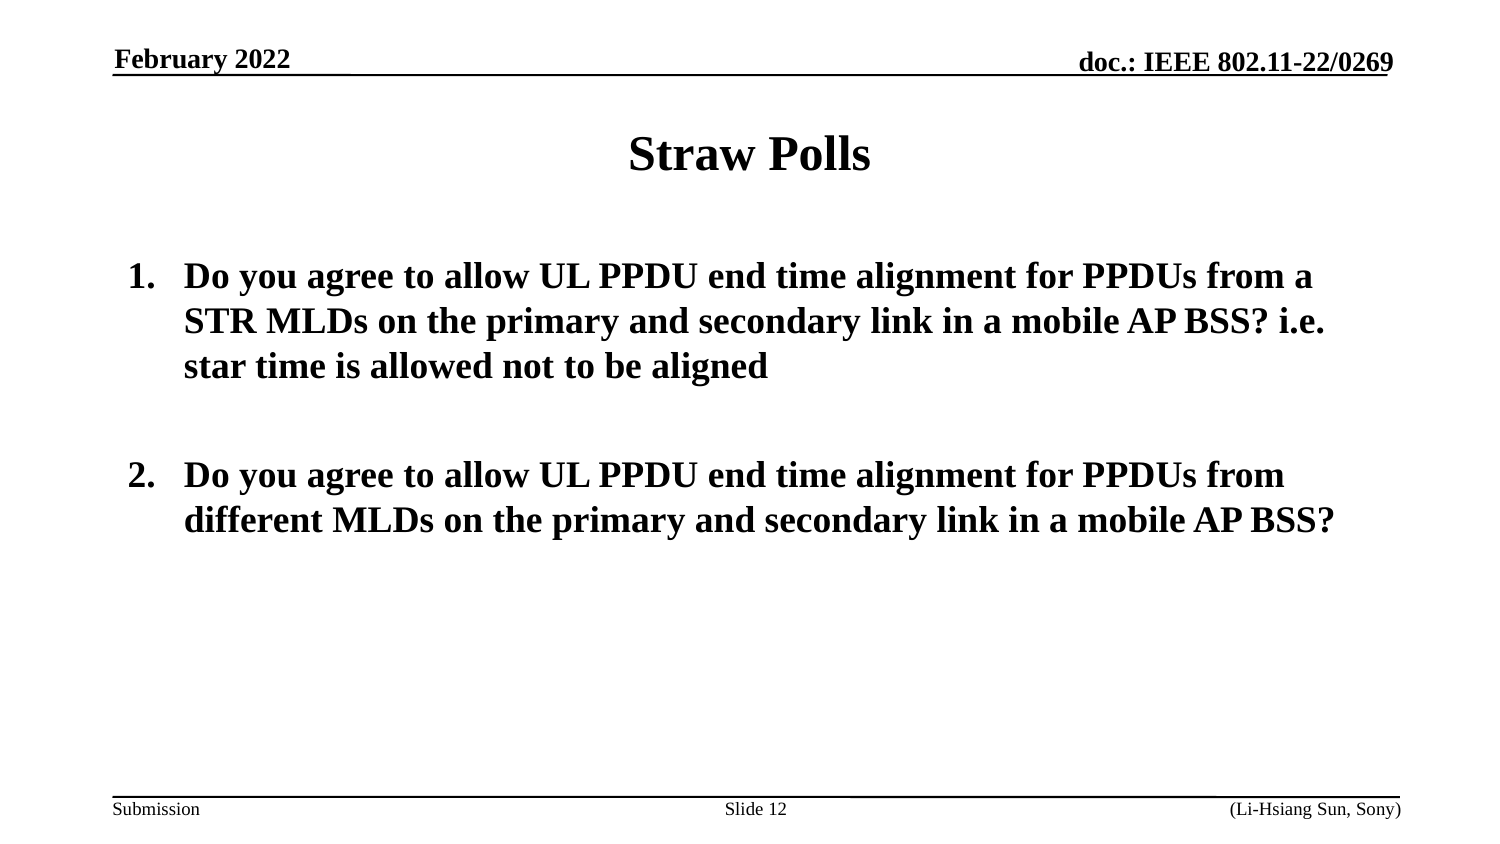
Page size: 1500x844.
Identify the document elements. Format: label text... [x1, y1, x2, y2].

footer (Li-Hsiang Sun, Sony) [878, 796, 1402, 820]
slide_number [114, 40, 423, 75]
slide_number Slide 12 [712, 796, 800, 842]
title Straw Polls [112, 84, 1388, 216]
list Do you agree to allow UL PPDU end time alignment for PPDUs from a STR MLDs on the primary and secondary link in a mobile AP BSS? i.e. star time is allowed not to be aligned Do you agree to allow UL PPDU end time alignment for PPDUs from different MLDs on the primary and secondary link in a mobile AP BSS? [112, 243, 1388, 751]
